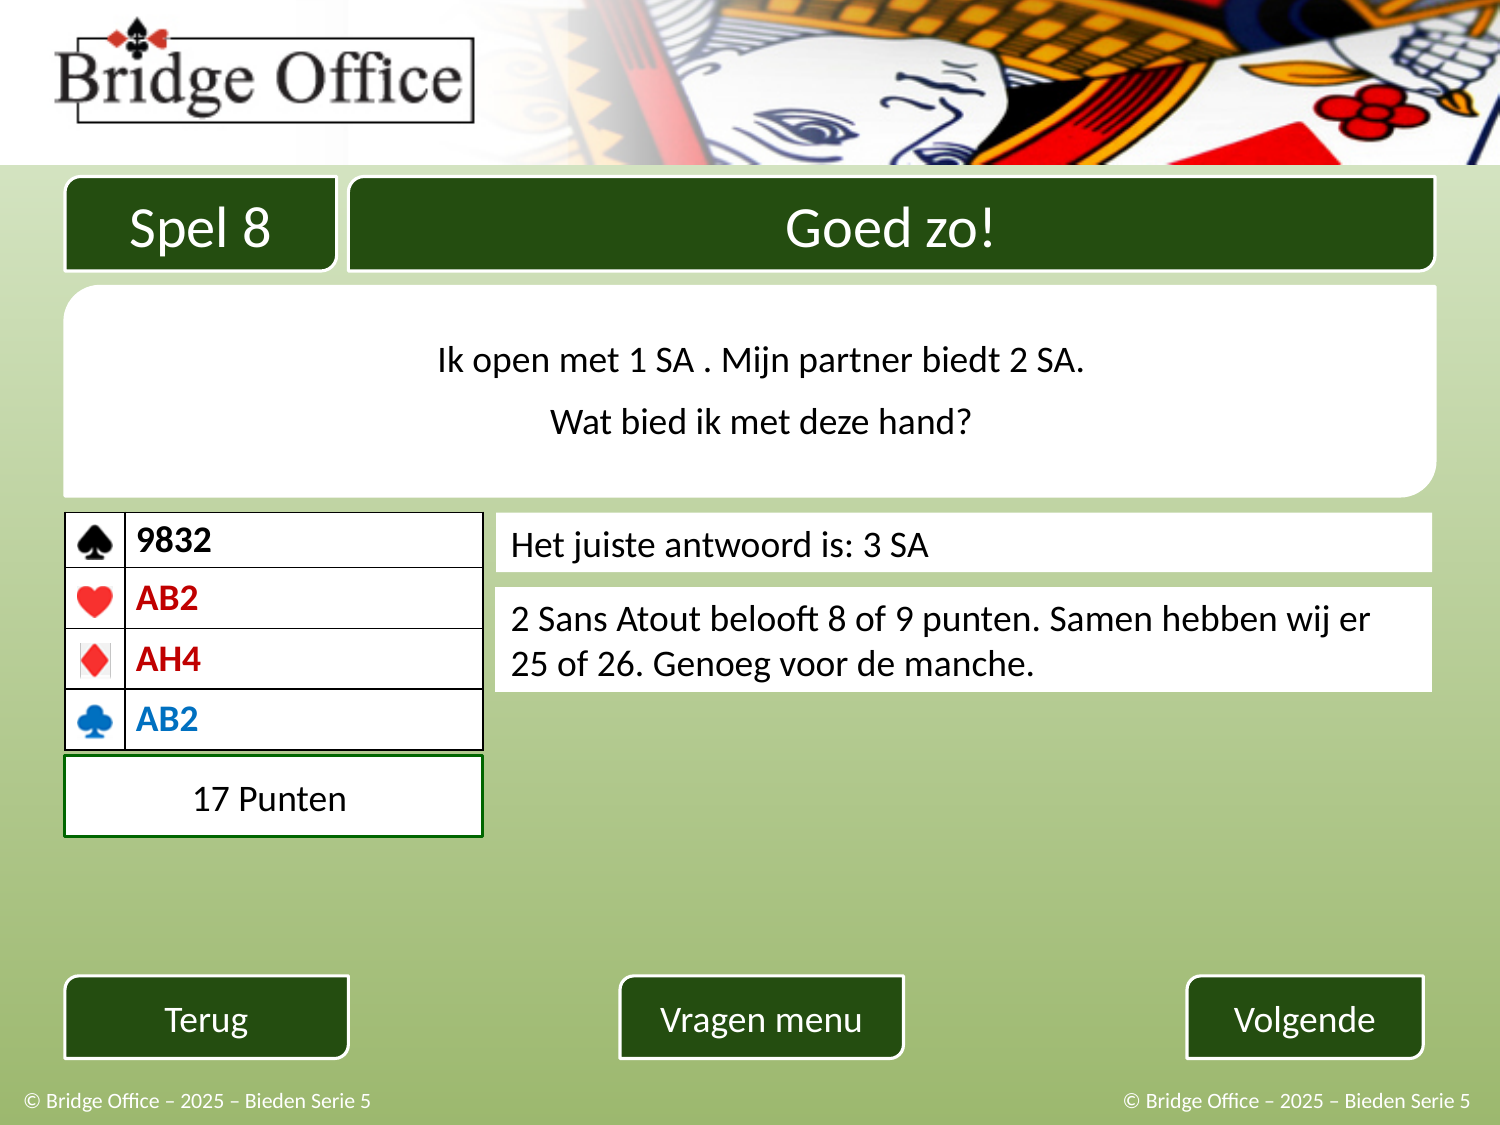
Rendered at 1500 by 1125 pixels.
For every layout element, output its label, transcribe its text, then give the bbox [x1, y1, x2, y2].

table_cell AH4 [126, 629, 482, 688]
text_box Het juiste antwoord is: 3 SA [496, 512, 1433, 573]
picture [77, 703, 114, 740]
picture [0, 0, 1500, 166]
text_box Terug [63, 974, 350, 1061]
picture [77, 524, 114, 561]
table_cell [66, 568, 124, 628]
table_header [66, 513, 124, 567]
table_cell AB2 [126, 568, 482, 628]
table_cell [66, 629, 124, 688]
text_box © Bridge Office – 2025 – Bieden Serie 5 [8, 1079, 393, 1121]
text_box 17 Punten [63, 754, 484, 838]
table_cell [66, 690, 124, 749]
picture [77, 643, 114, 679]
text_box Vragen menu [618, 974, 906, 1061]
picture [77, 585, 114, 618]
text_box Volgende [1185, 974, 1425, 1061]
text_box Goed zo! [346, 179, 1437, 273]
text_box Ik open met 1 SA . Mijn partner biedt 2 SA. [405, 327, 1119, 388]
text_box © Bridge Office – 2025 – Bieden Serie 5 [1107, 1079, 1500, 1121]
text_box [63, 284, 1437, 498]
table_cell AB2 [126, 690, 482, 749]
text_box Wat bied ik met deze hand? [528, 389, 995, 450]
table_header 9832 [126, 513, 482, 567]
text_box 2 Sans Atout belooft 8 of 9 punten. Samen hebben wij er 25 of 26. Genoeg voor de manche. [495, 587, 1432, 692]
text_box Spel 8 [63, 179, 339, 273]
